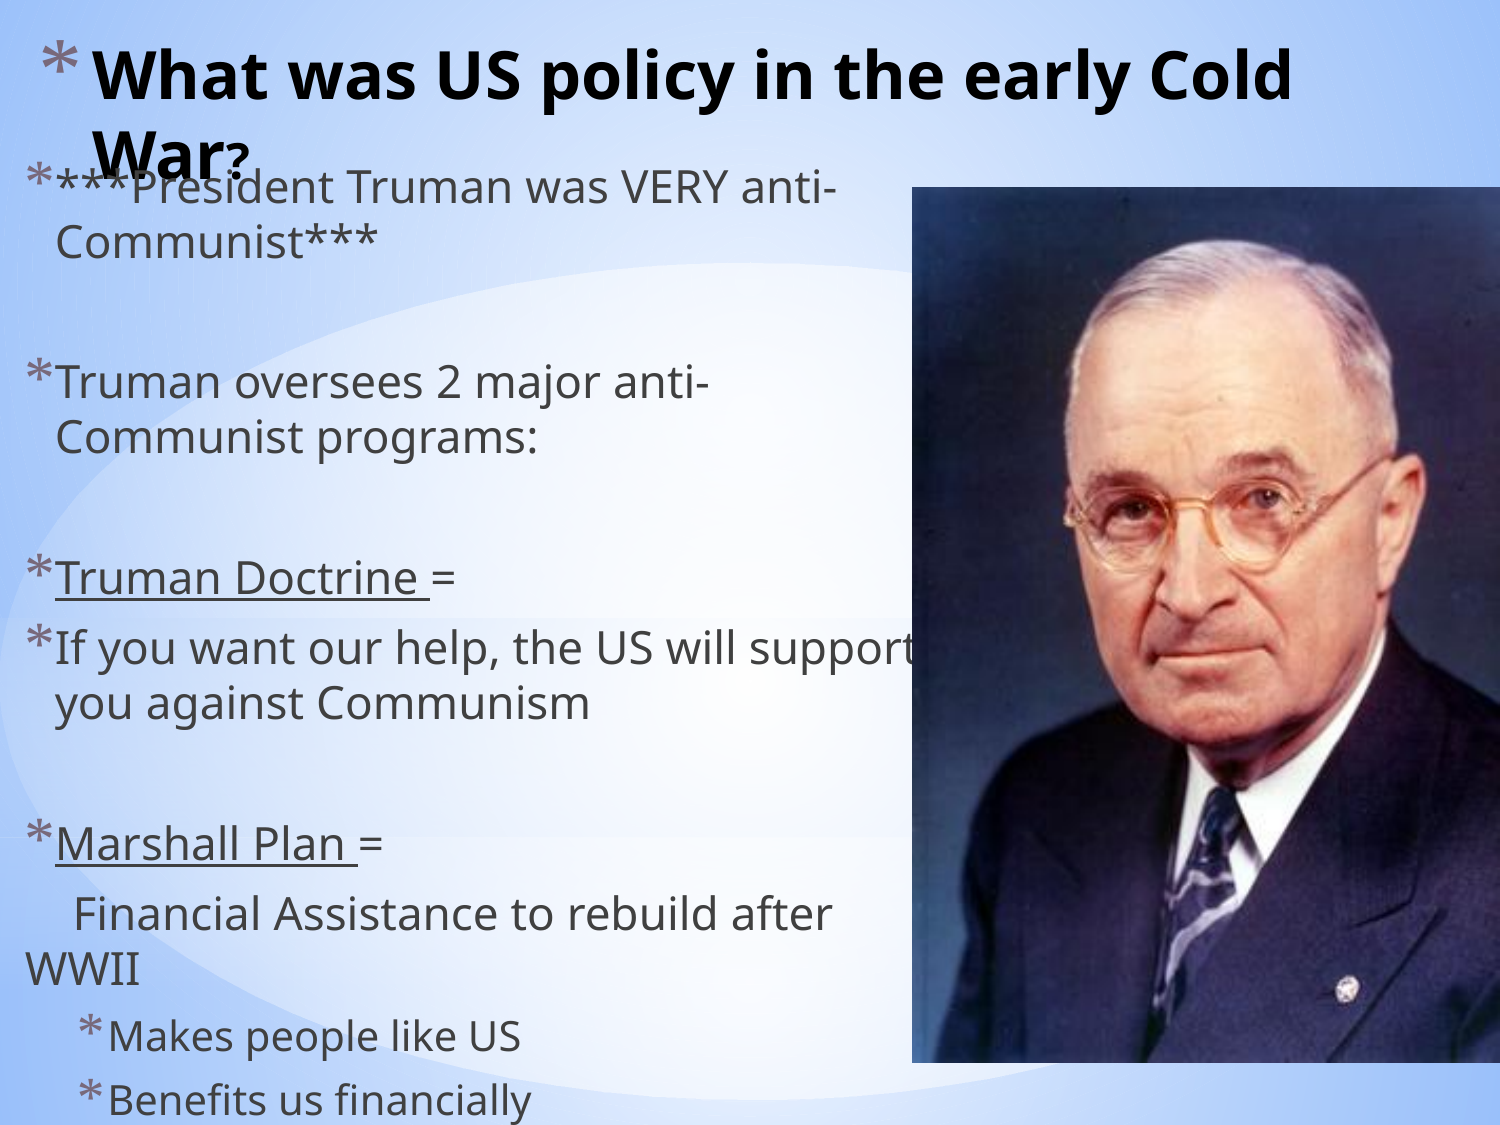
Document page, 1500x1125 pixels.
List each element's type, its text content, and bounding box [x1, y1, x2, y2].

list ***President Truman was VERY anti-Communist*** Truman oversees 2 major anti-Communist programs: Truman Doctrine = If you want our help, the US will support you against Communism Marshall Plan = Financial Assistance to rebuild after WWII Makes people like US Benefits us financially [2, 149, 950, 1125]
picture [912, 187, 1500, 1063]
title What was US policy in the early Cold War? [24, 25, 1425, 113]
